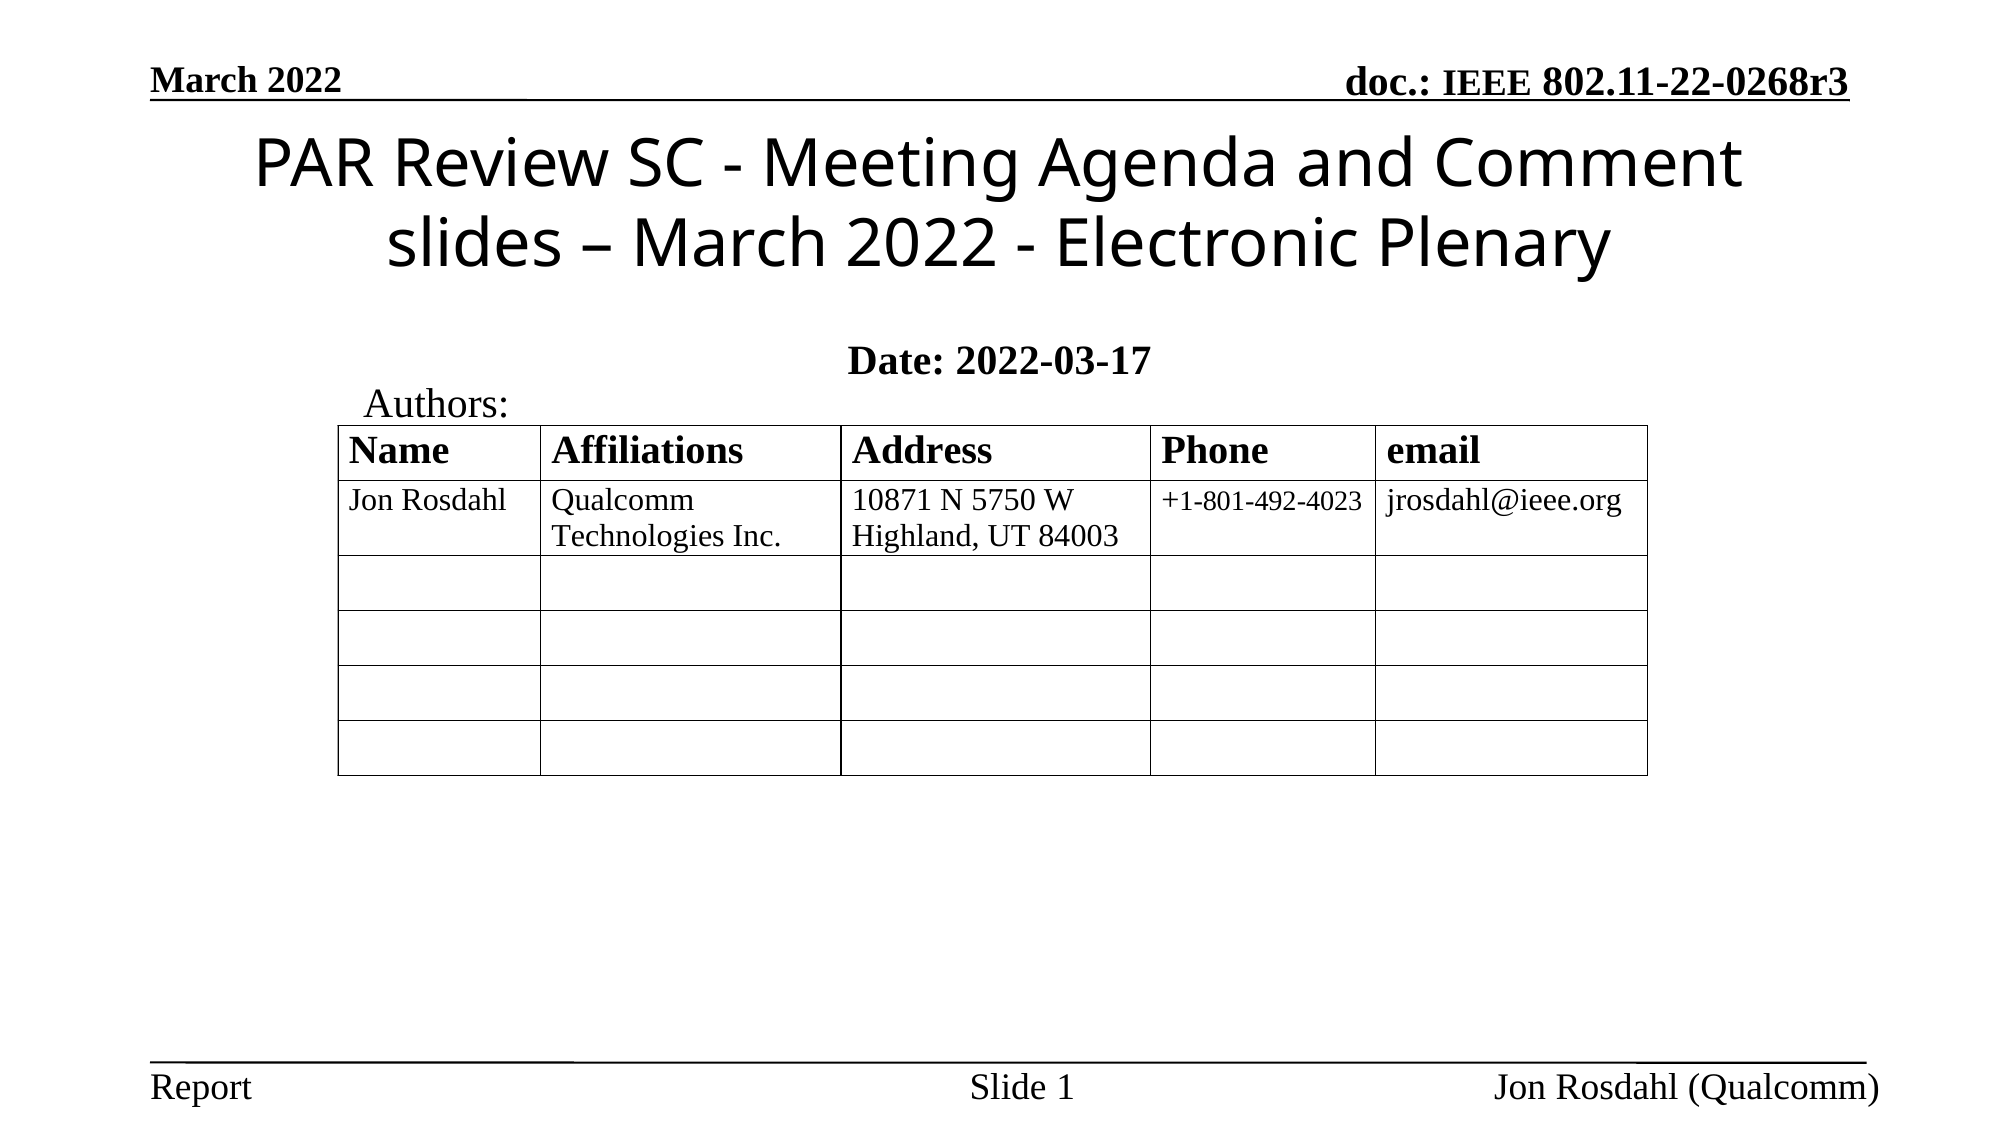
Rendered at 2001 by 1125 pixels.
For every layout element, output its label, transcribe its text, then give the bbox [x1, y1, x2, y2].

slide_number Slide 1 [950, 1061, 1095, 1125]
title PAR Review SC - Meeting Agenda and Comment slides – March 2022 - Electronic Plenary [149, 112, 1850, 288]
list Date: 2022-03-17 [149, 324, 1850, 1000]
footer Jon Rosdahl (Qualcomm) [1436, 1061, 1881, 1108]
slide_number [149, 49, 431, 100]
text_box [337, 424, 1651, 823]
text_box Authors: [348, 368, 586, 423]
